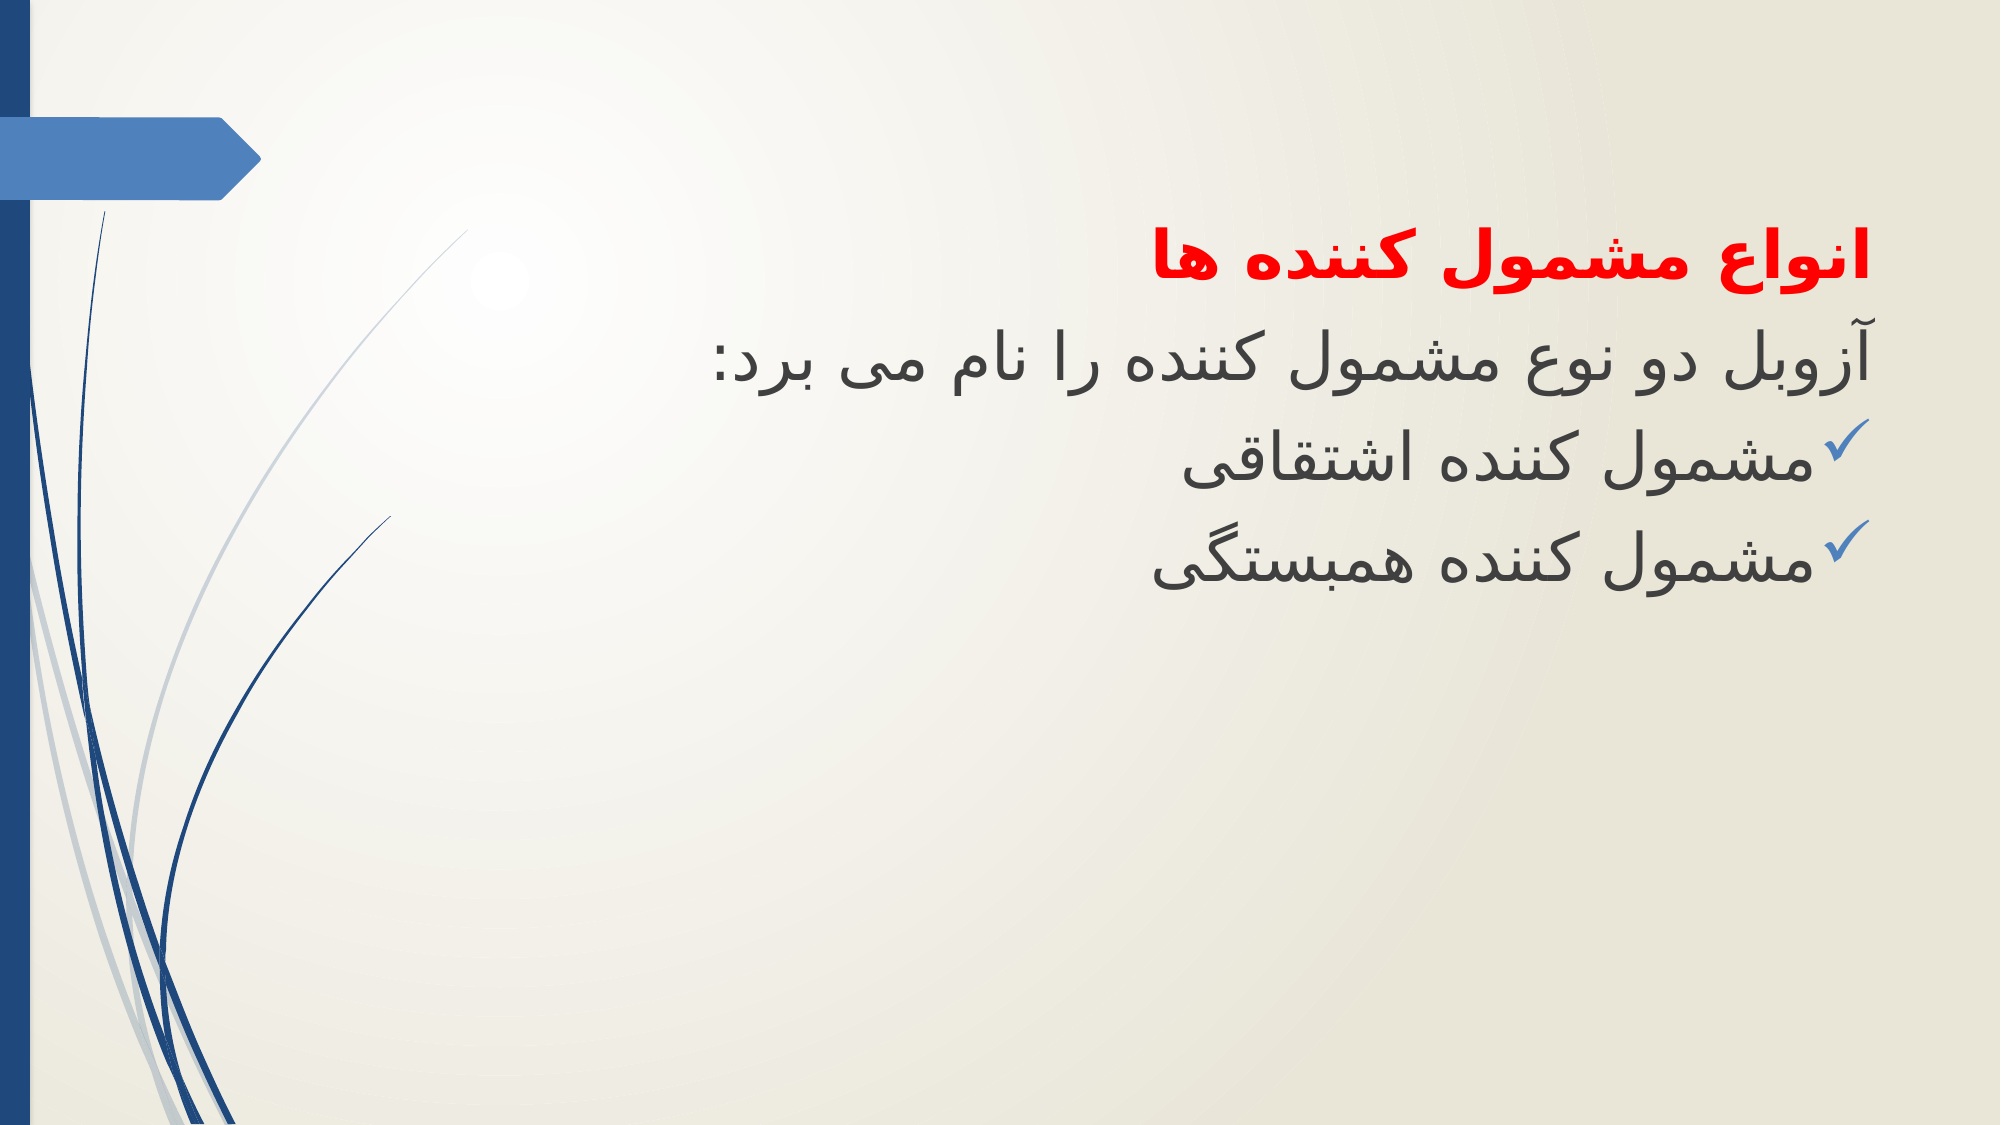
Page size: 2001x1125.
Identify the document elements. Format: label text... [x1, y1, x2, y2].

list انواع مشمول کننده ها آزوبل دو نوع مشمول کننده را نام می برد: مشمول کننده اشتقاقی مشمول کننده همبستگی [427, 204, 1890, 825]
